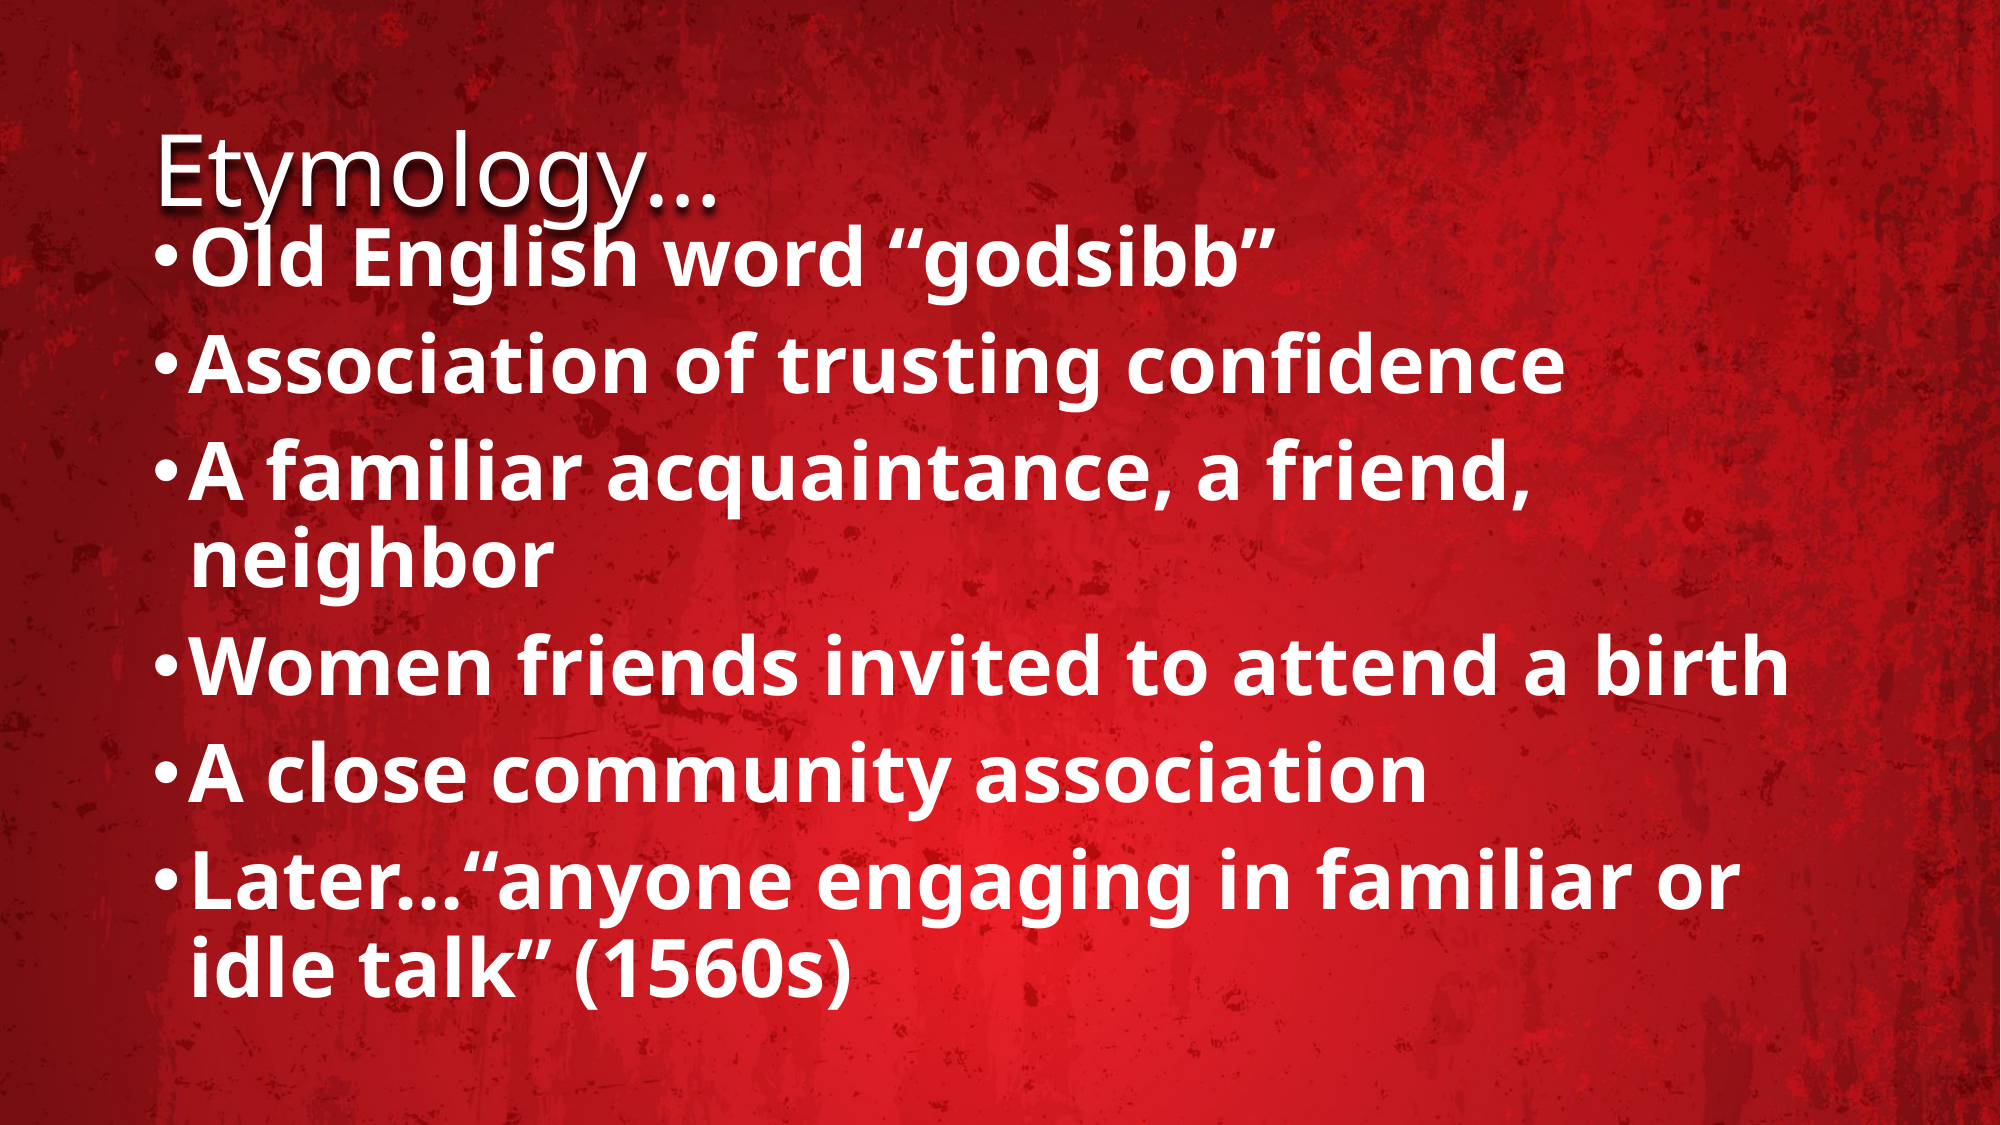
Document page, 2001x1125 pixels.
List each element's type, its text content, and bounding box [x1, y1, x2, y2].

list Old English word “godsibb” Association of trusting confidence A familiar acquaintance, a friend, neighbor Women friends invited to attend a birth A close community association Later…“anyone engaging in familiar or idle talk” (1560s) [137, 207, 1863, 1024]
title Etymology… [137, 25, 1863, 207]
picture [0, 0, 2001, 1125]
